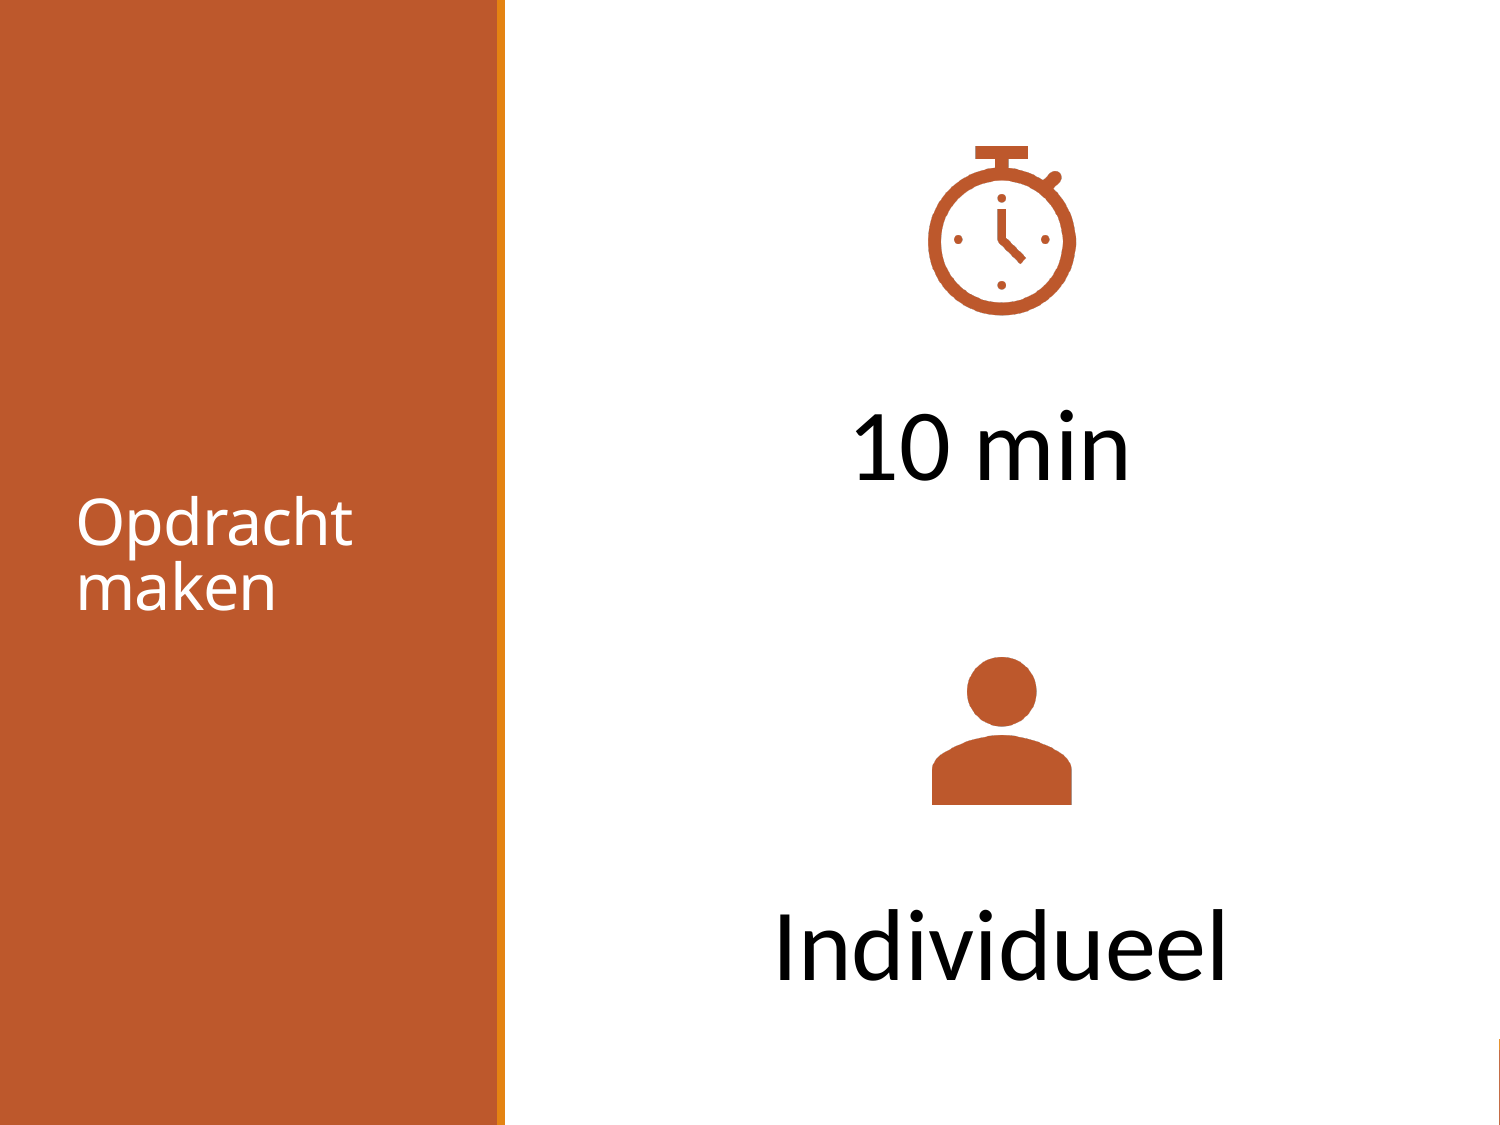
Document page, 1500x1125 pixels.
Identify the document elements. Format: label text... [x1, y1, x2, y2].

text_box [0, 0, 496, 1125]
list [582, 104, 1421, 1033]
title Opdracht maken [60, 84, 441, 1032]
text_box [496, 0, 506, 1125]
text_box [506, 0, 1500, 1125]
